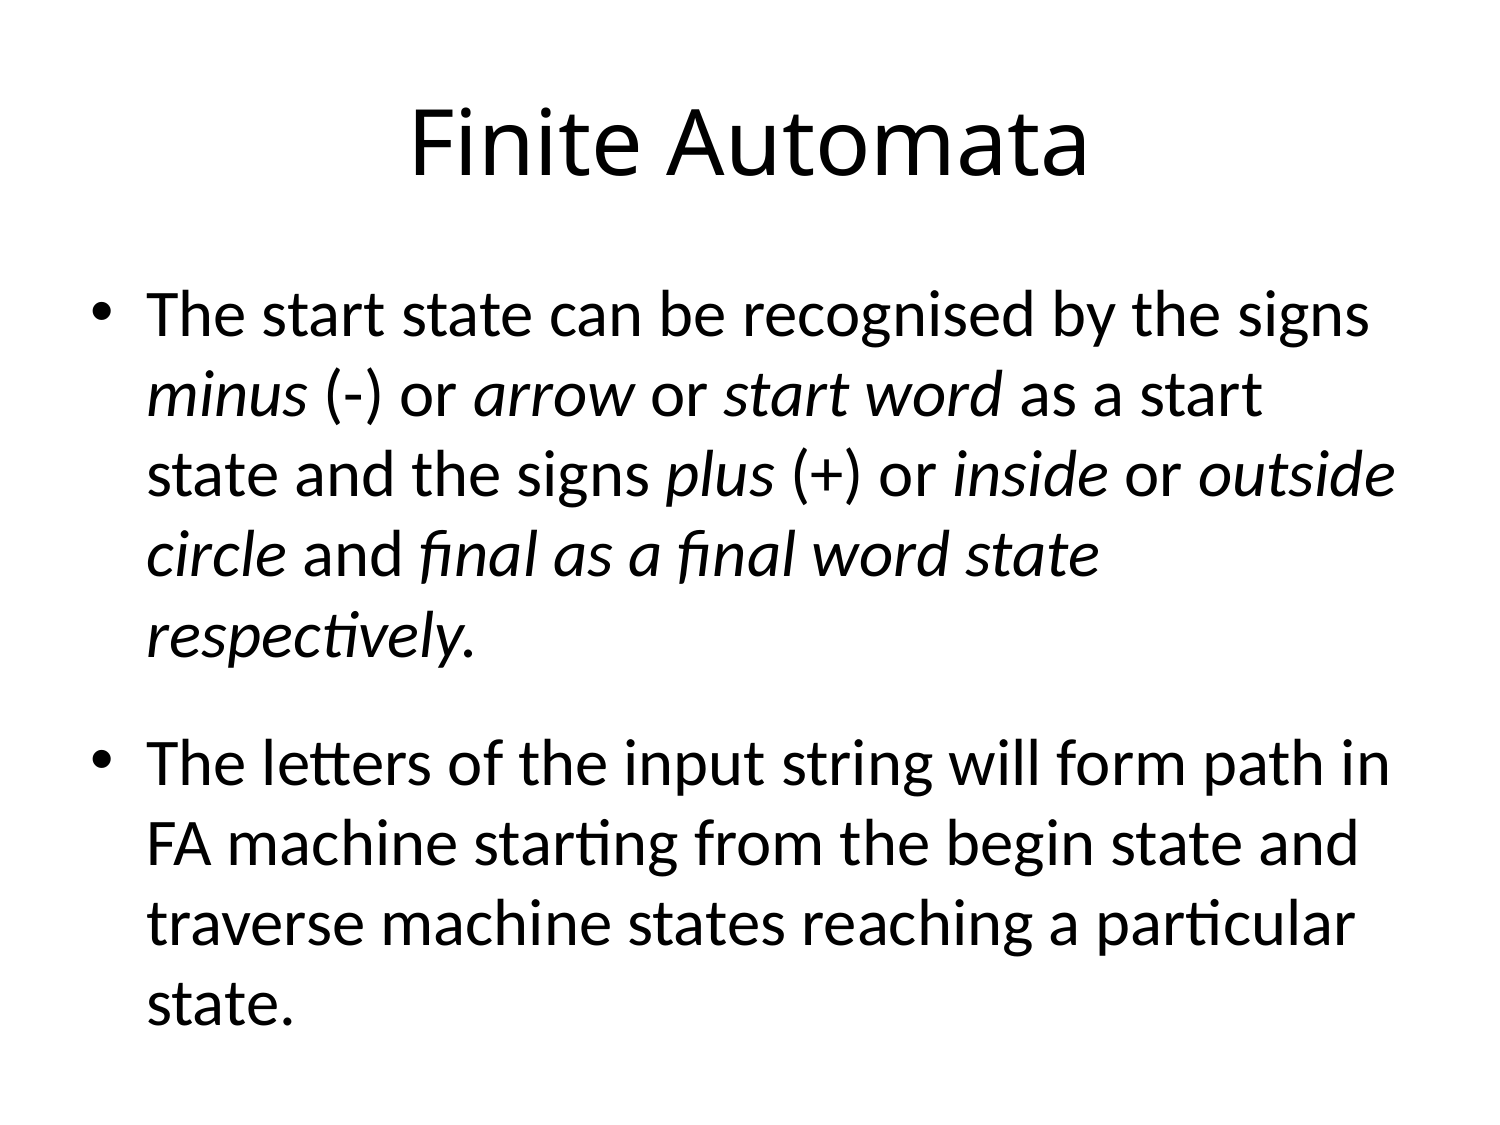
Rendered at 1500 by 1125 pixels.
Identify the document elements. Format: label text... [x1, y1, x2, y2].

title Finite Automata [75, 45, 1425, 233]
list The start state can be recognised by the signs minus (-) or arrow or start word as a start state and the signs plus (+) or inside or outside circle and final as a final word state respectively. The letters of the input string will form path in FA machine starting from the begin state and traverse machine states reaching a particular state. [75, 262, 1425, 1100]
